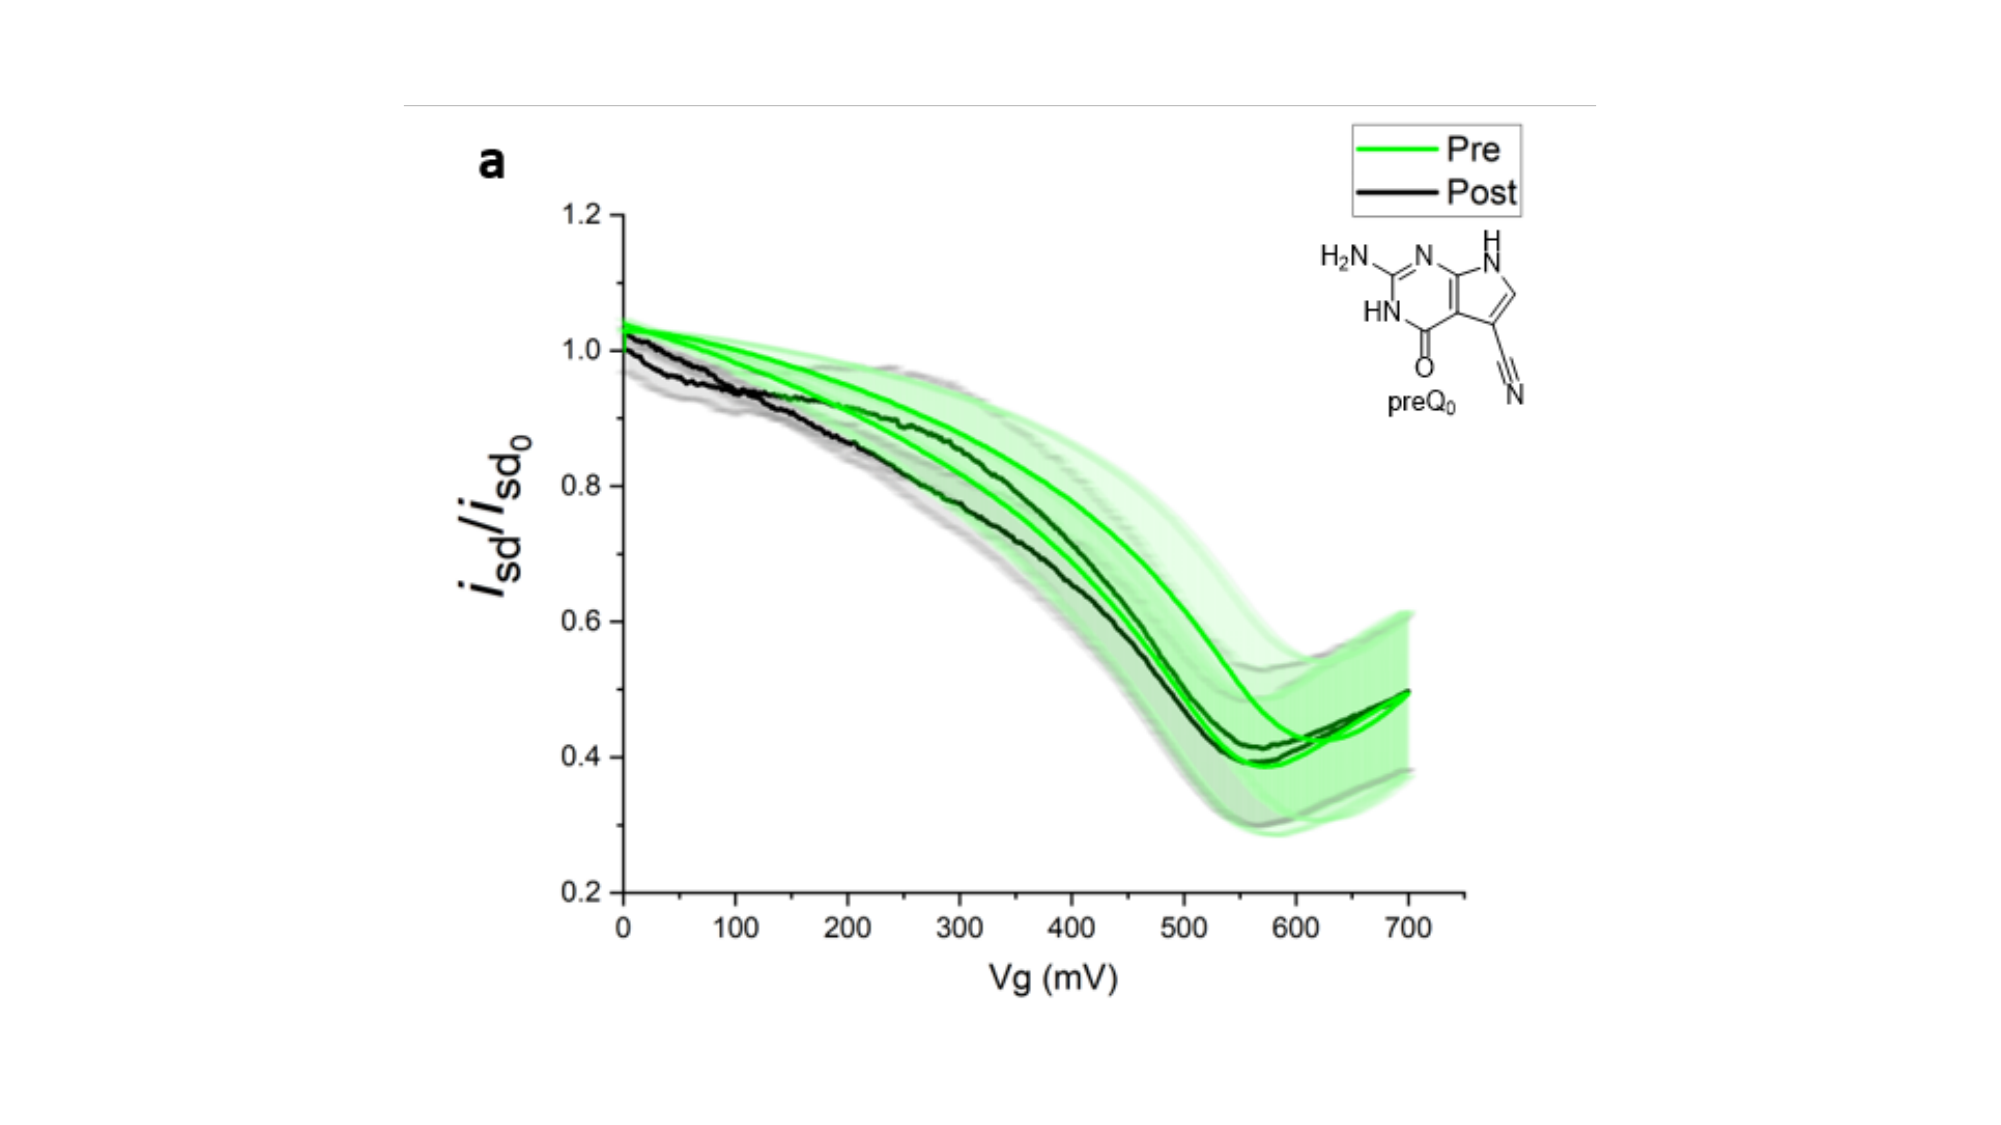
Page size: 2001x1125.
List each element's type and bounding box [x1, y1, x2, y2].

picture [403, 75, 1597, 1050]
